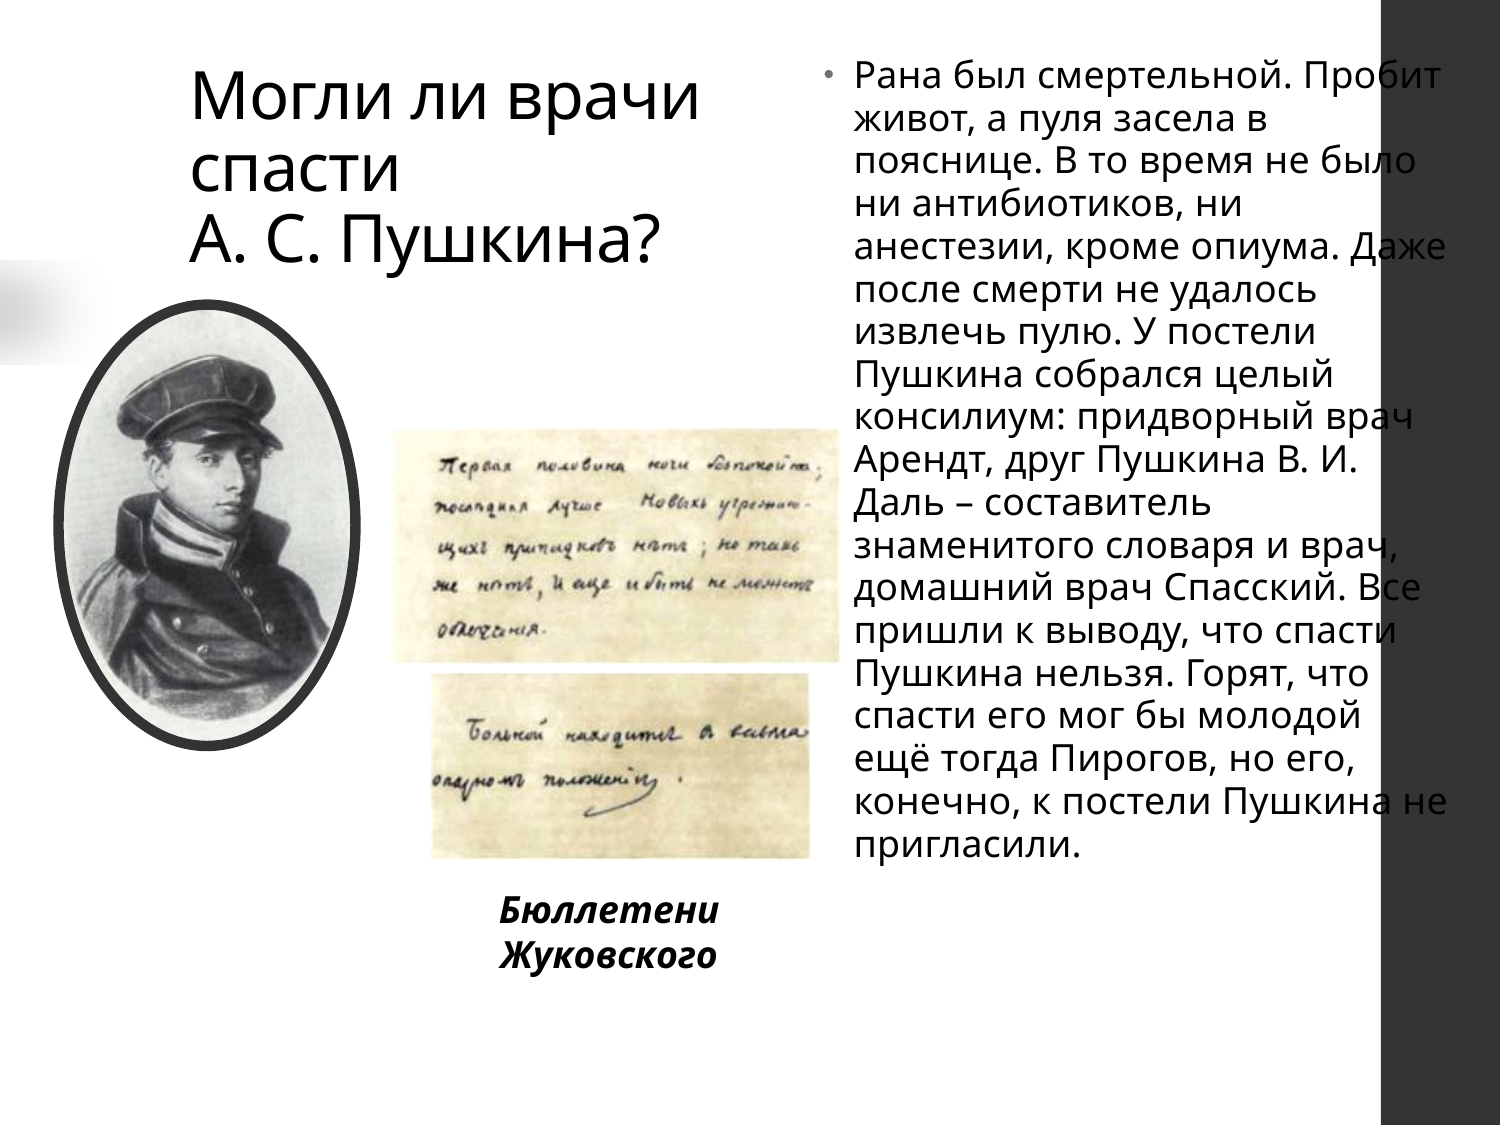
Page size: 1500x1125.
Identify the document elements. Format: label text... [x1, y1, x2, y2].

list Рана был смертельной. Пробит живот, а пуля засела в пояснице. В то время не было ни антибиотиков, ни анестезии, кроме опиума. Даже после смерти не удалось извлечь пулю. У постели Пушкина собрался целый консилиум: придворный врач Арендт, друг Пушкина В. И. Даль – составитель знаменитого словаря и врач, домашний врач Спасский. Все пришли к выводу, что спасти Пушкина нельзя. Горят, что спасти его мог бы молодой ещё тогда Пирогов, но его, конечно, к постели Пушкина не пригласили. [808, 46, 1465, 992]
text_box Бюллетени Жуковского [374, 878, 844, 984]
picture [381, 421, 852, 868]
picture [58, 304, 356, 747]
title Могли ли врачи спасти А. С. Пушкина? [174, 50, 808, 285]
